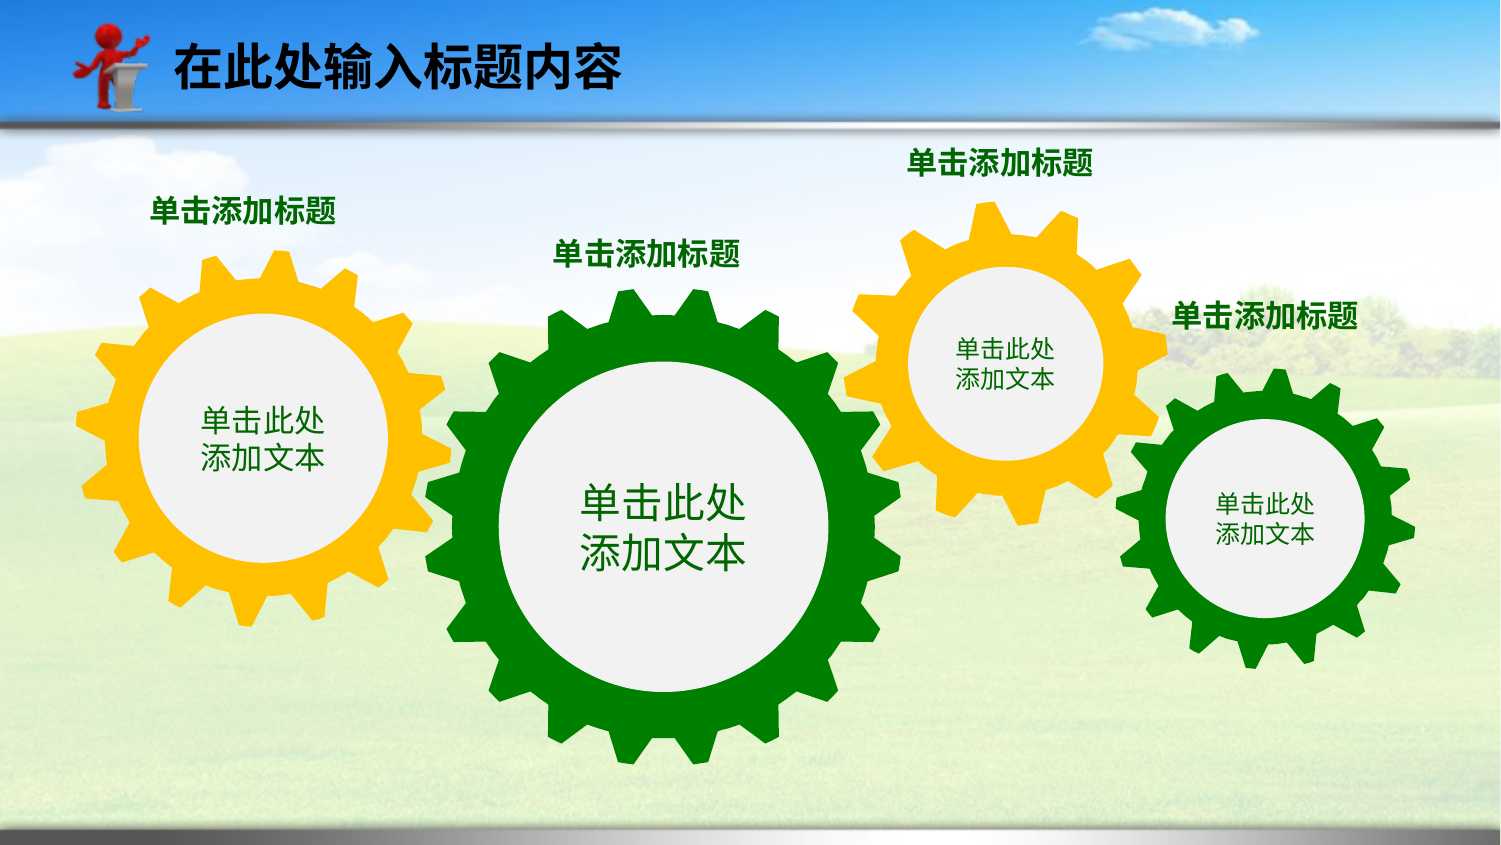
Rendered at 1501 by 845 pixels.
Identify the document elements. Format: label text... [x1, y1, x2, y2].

text_box 在此处输入标题内容 [108, 28, 688, 103]
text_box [75, 249, 452, 628]
text_box 单击添加标题 [843, 134, 1157, 189]
picture [0, 0, 1501, 845]
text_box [1115, 368, 1416, 670]
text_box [424, 288, 902, 765]
text_box 单击添加标题 [1172, 287, 1402, 342]
text_box 单击添加标题 [490, 226, 804, 281]
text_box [843, 201, 1169, 527]
text_box 单击添加标题 [86, 183, 400, 238]
